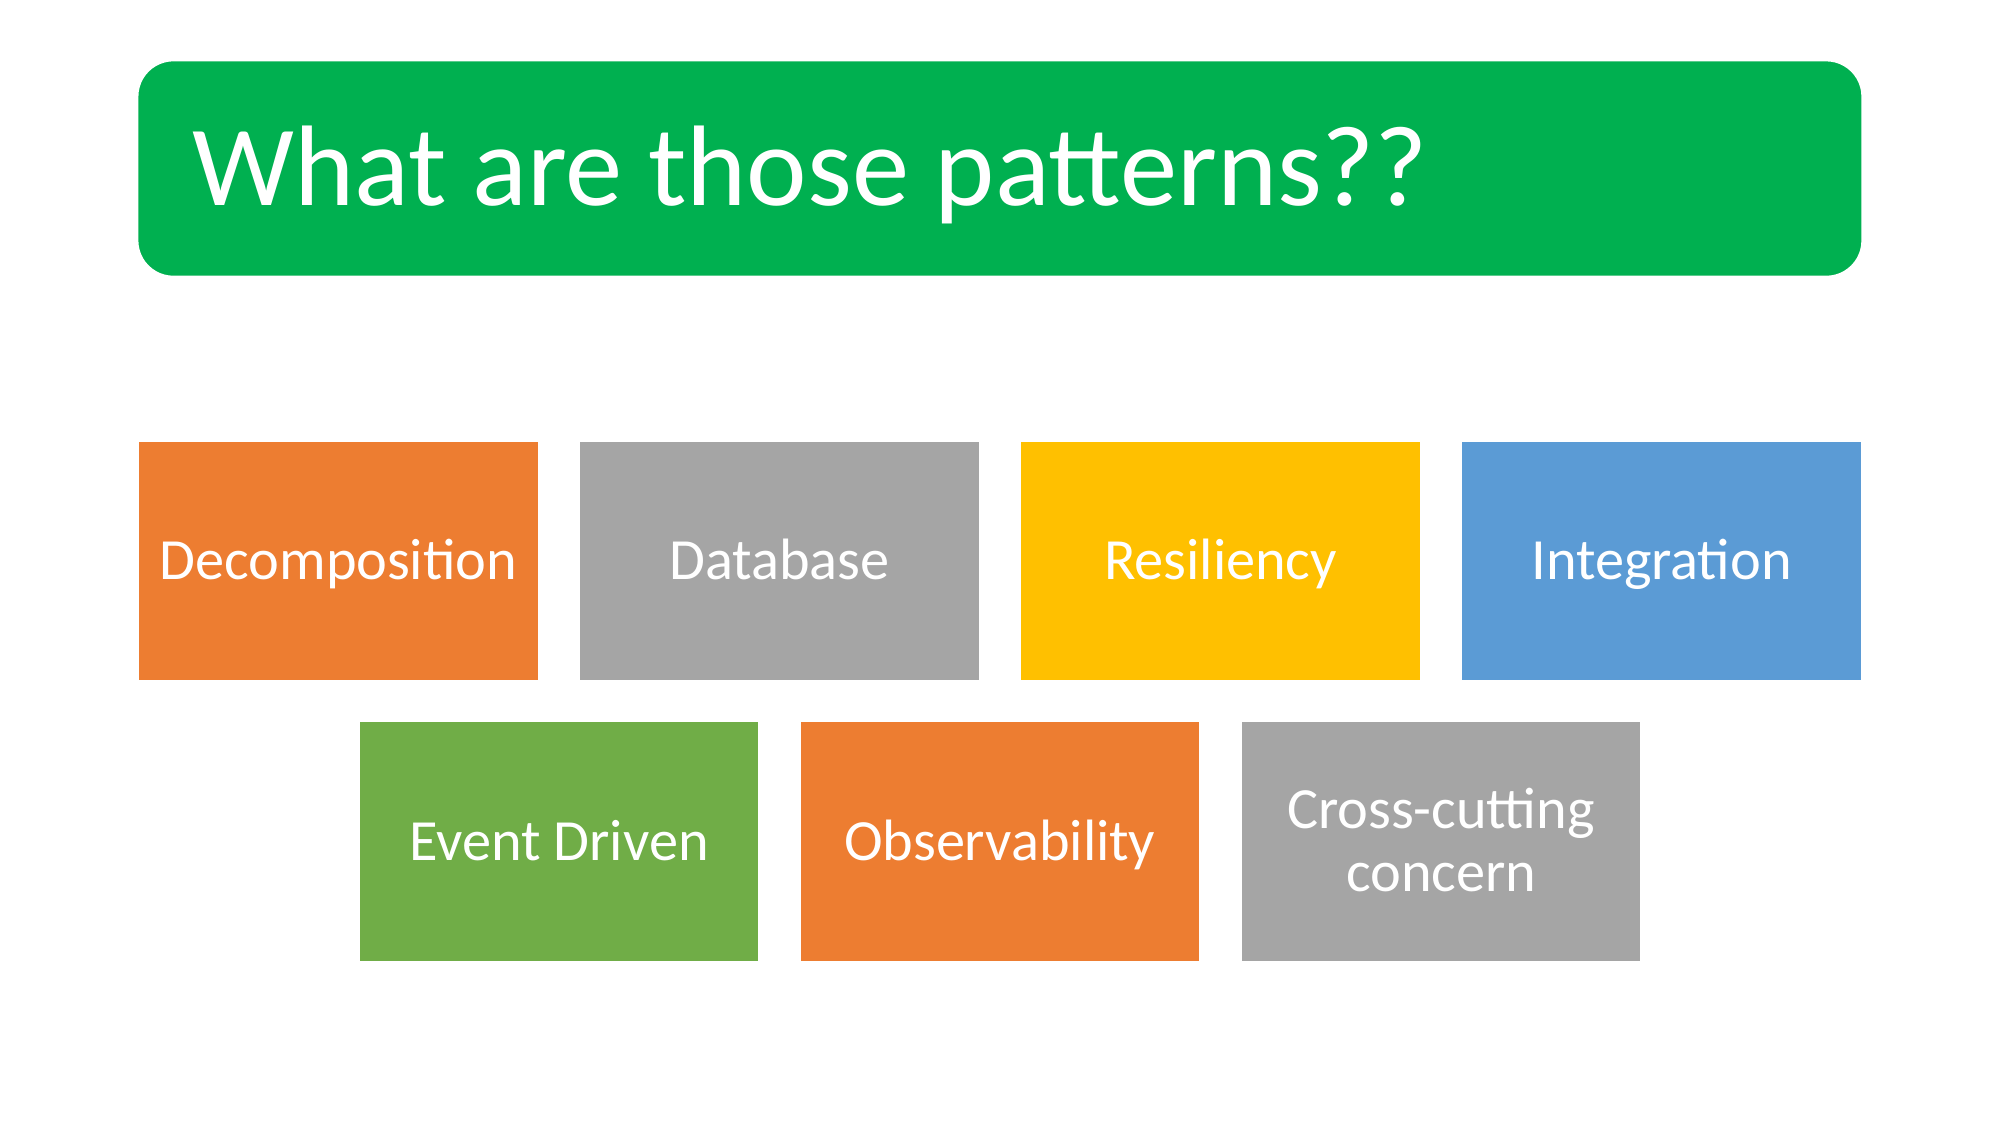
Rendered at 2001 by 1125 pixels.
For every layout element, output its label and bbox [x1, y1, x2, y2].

list [137, 299, 1863, 1103]
text_box [137, 59, 1863, 278]
